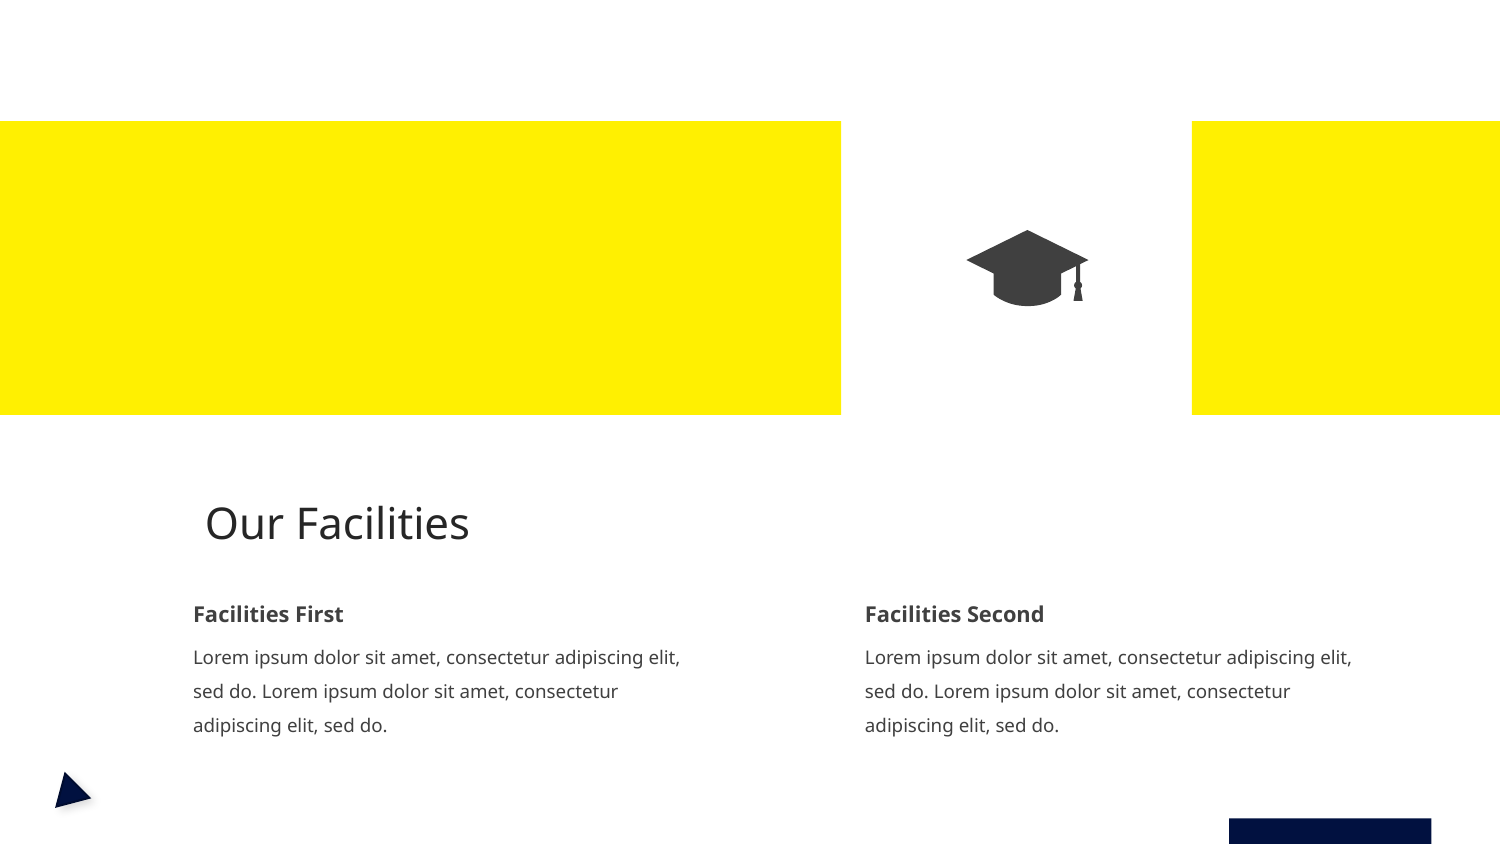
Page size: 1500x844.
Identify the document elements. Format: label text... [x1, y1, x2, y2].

text_box Facilities Second [850, 580, 1205, 635]
text_box [1228, 817, 1432, 844]
text_box Lorem ipsum dolor sit amet, consectetur adipiscing elit, sed do. Lorem ipsum dolor sit amet, consectetur adipiscing elit, sed do. [850, 627, 1385, 744]
text_box [55, 771, 92, 808]
picture [1191, 121, 1500, 415]
text_box Our Facilities [190, 488, 486, 556]
text_box Lorem ipsum dolor sit amet, consectetur adipiscing elit, sed do. Lorem ipsum dolor sit amet, consectetur adipiscing elit, sed do. [178, 627, 713, 744]
text_box [966, 229, 1089, 307]
text_box Facilities First [178, 580, 533, 635]
picture [0, 121, 842, 415]
